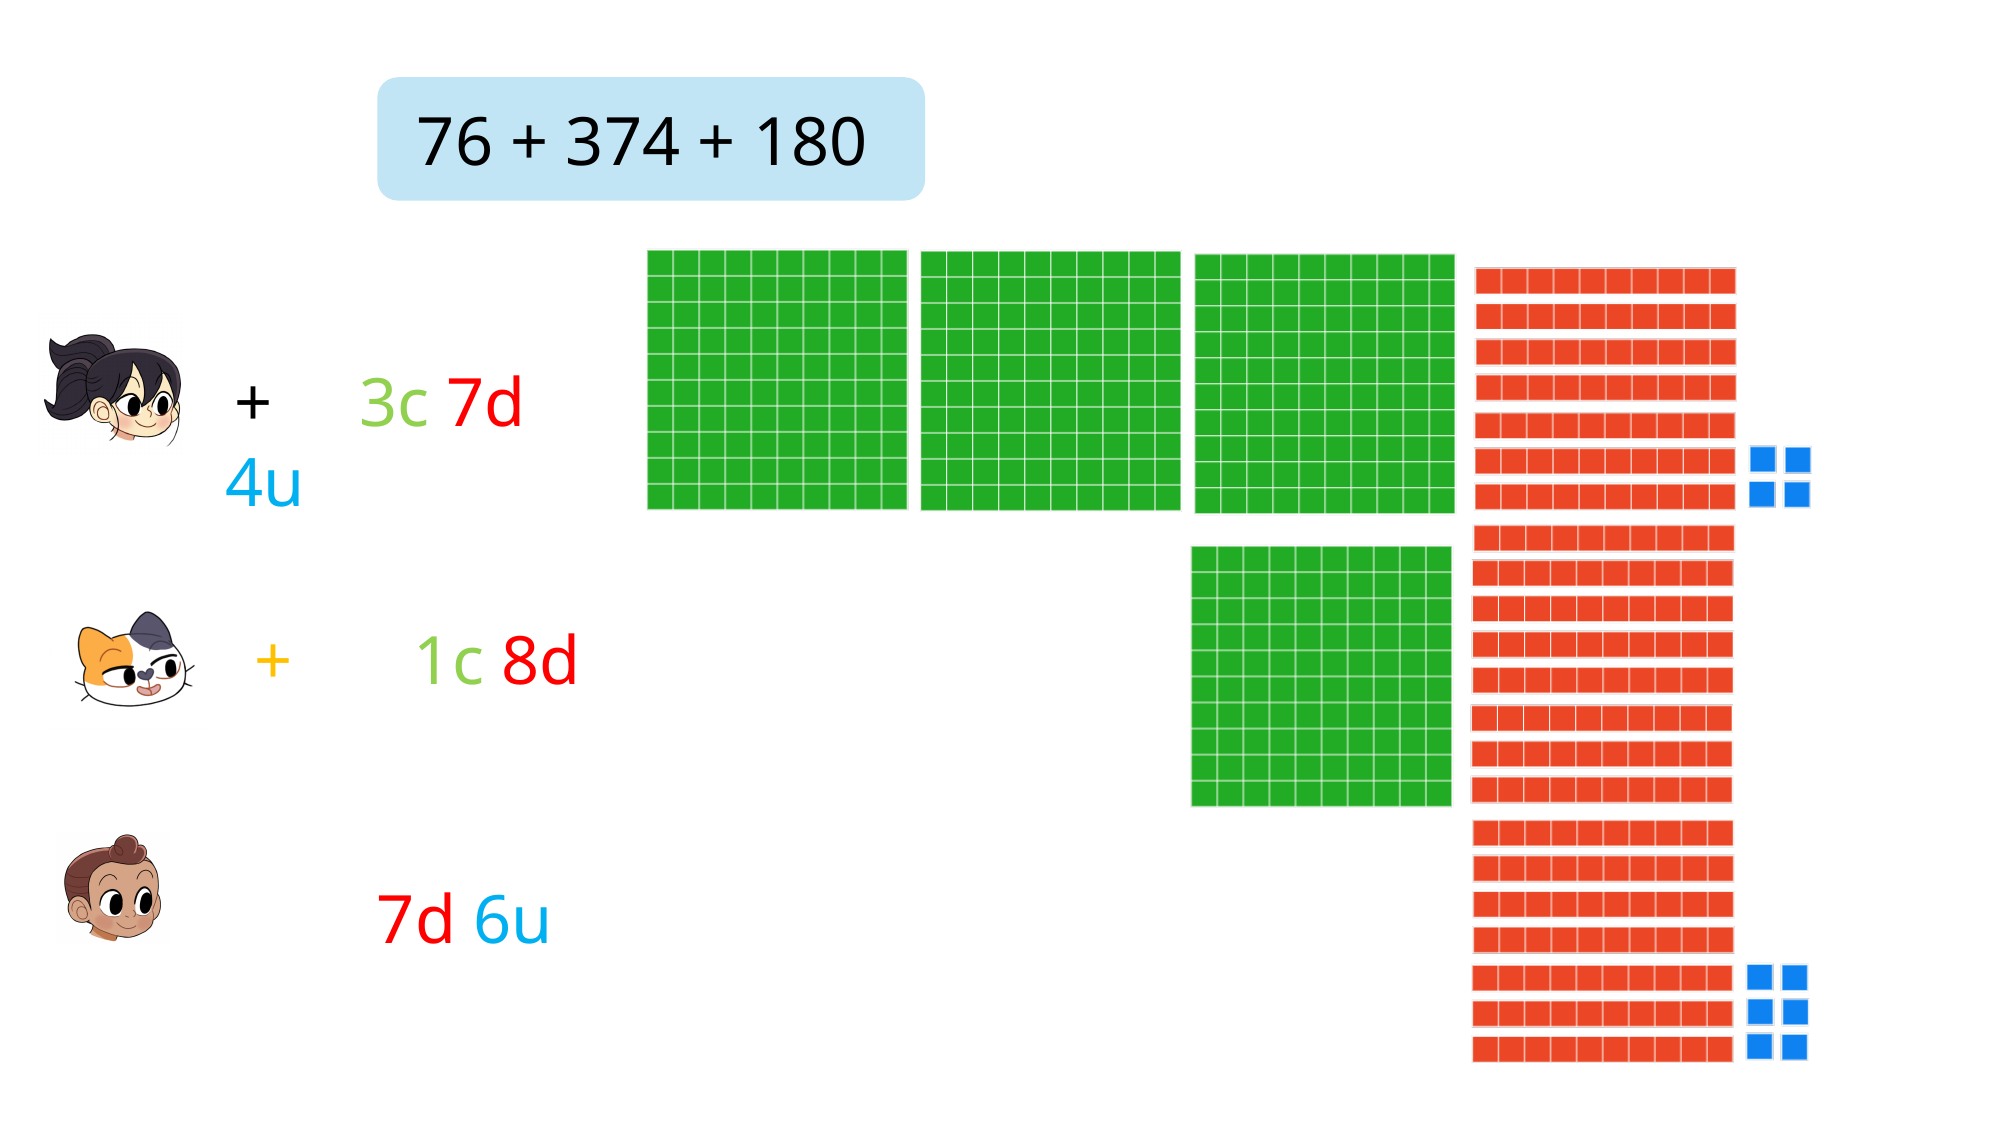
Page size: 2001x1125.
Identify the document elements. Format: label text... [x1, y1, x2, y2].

picture [38, 312, 186, 459]
picture [595, 197, 1863, 1115]
text_box 7d 6u [362, 869, 609, 965]
picture [49, 588, 211, 730]
text_box 76 + 374 + 180 [375, 75, 927, 203]
picture [56, 832, 169, 944]
text_box + 1c 8d [230, 610, 629, 706]
text_box + 3c 7d 4u [210, 352, 609, 607]
